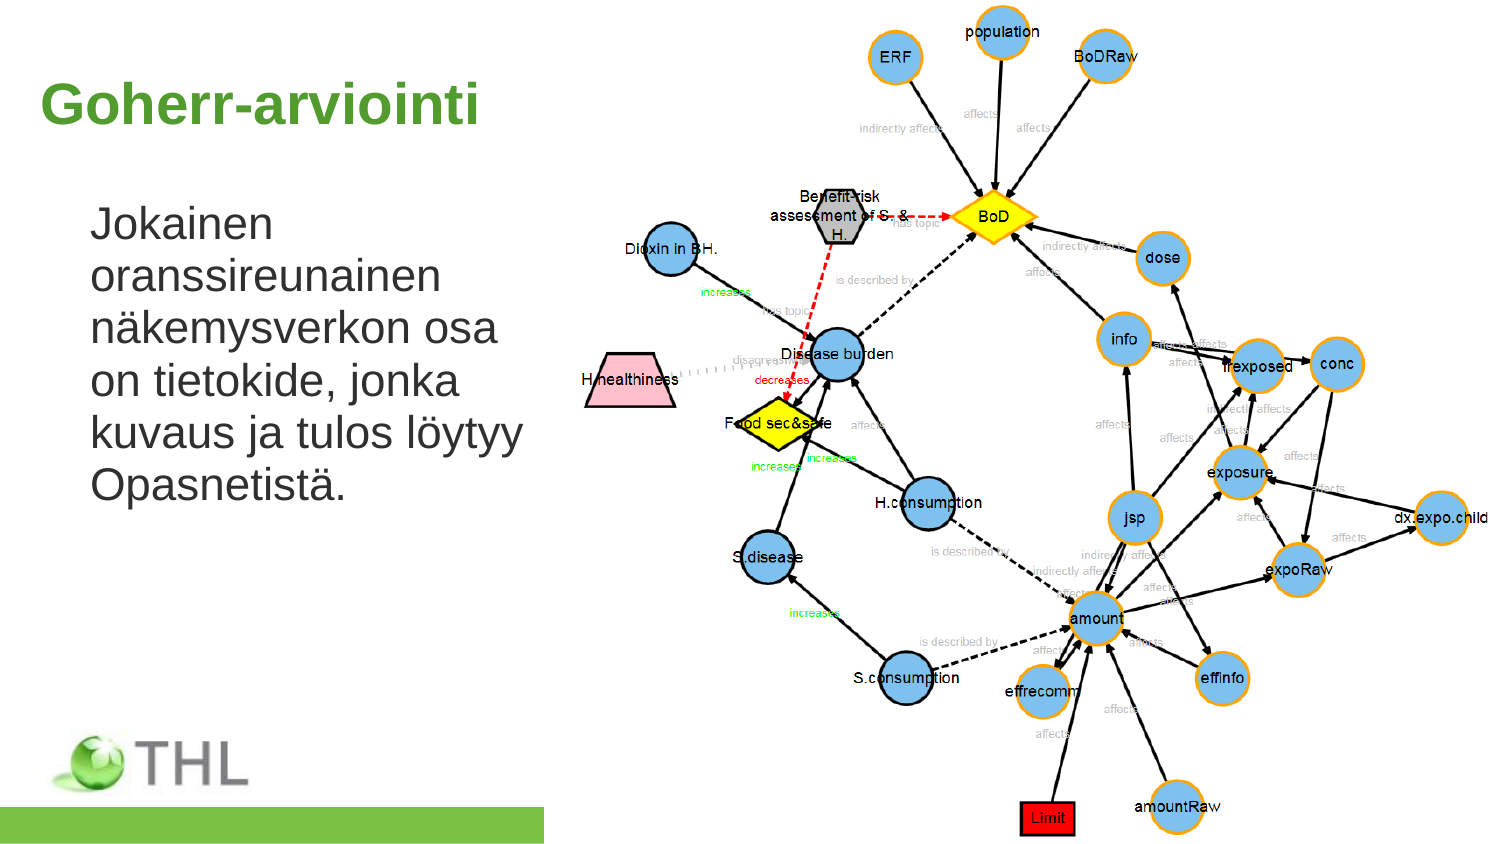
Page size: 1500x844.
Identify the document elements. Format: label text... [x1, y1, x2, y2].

picture [544, 0, 1500, 844]
list Jokainen oranssireunainen näkemysverkon osa on tietokide, jonka kuvaus ja tulos löytyy Opasnetistä. [75, 182, 538, 724]
title Goherr-arviointi [25, 35, 538, 152]
picture [24, 719, 275, 803]
